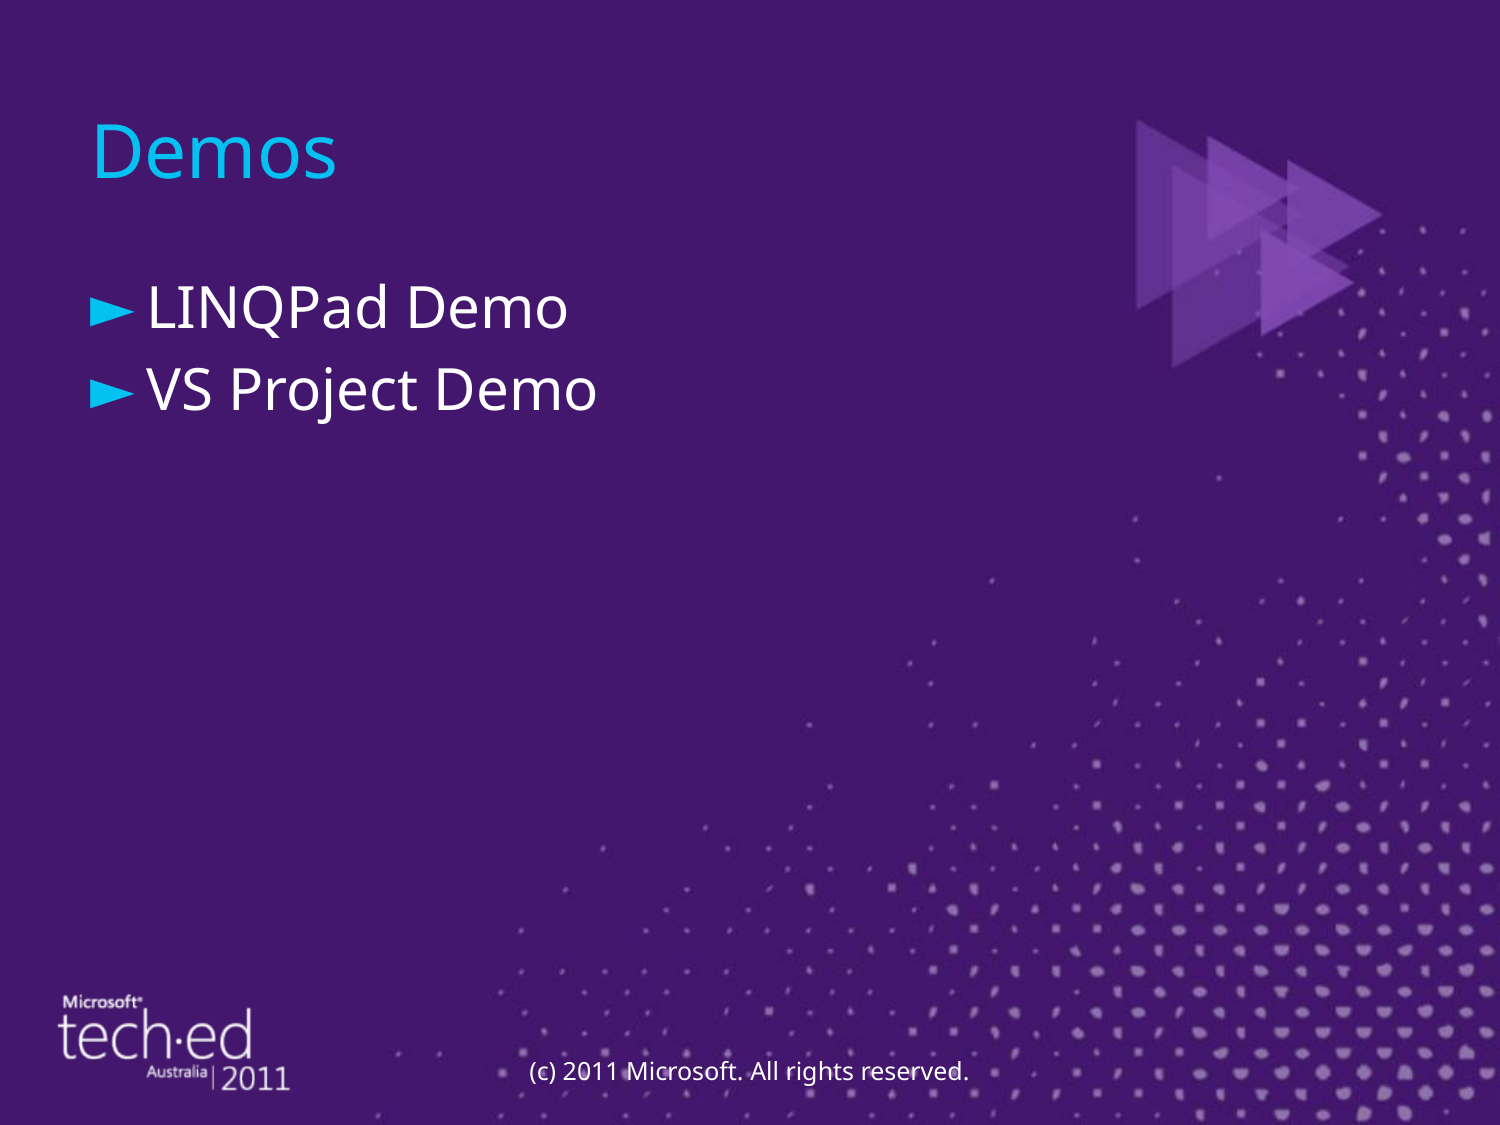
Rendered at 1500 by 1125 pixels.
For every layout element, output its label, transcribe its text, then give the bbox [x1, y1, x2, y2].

picture [0, 0, 1500, 1125]
title Demos [75, 54, 1425, 243]
footer (c) 2011 Microsoft. All rights reserved. [512, 1042, 988, 1103]
list LINQPad Demo VS Project Demo [75, 262, 1425, 1005]
